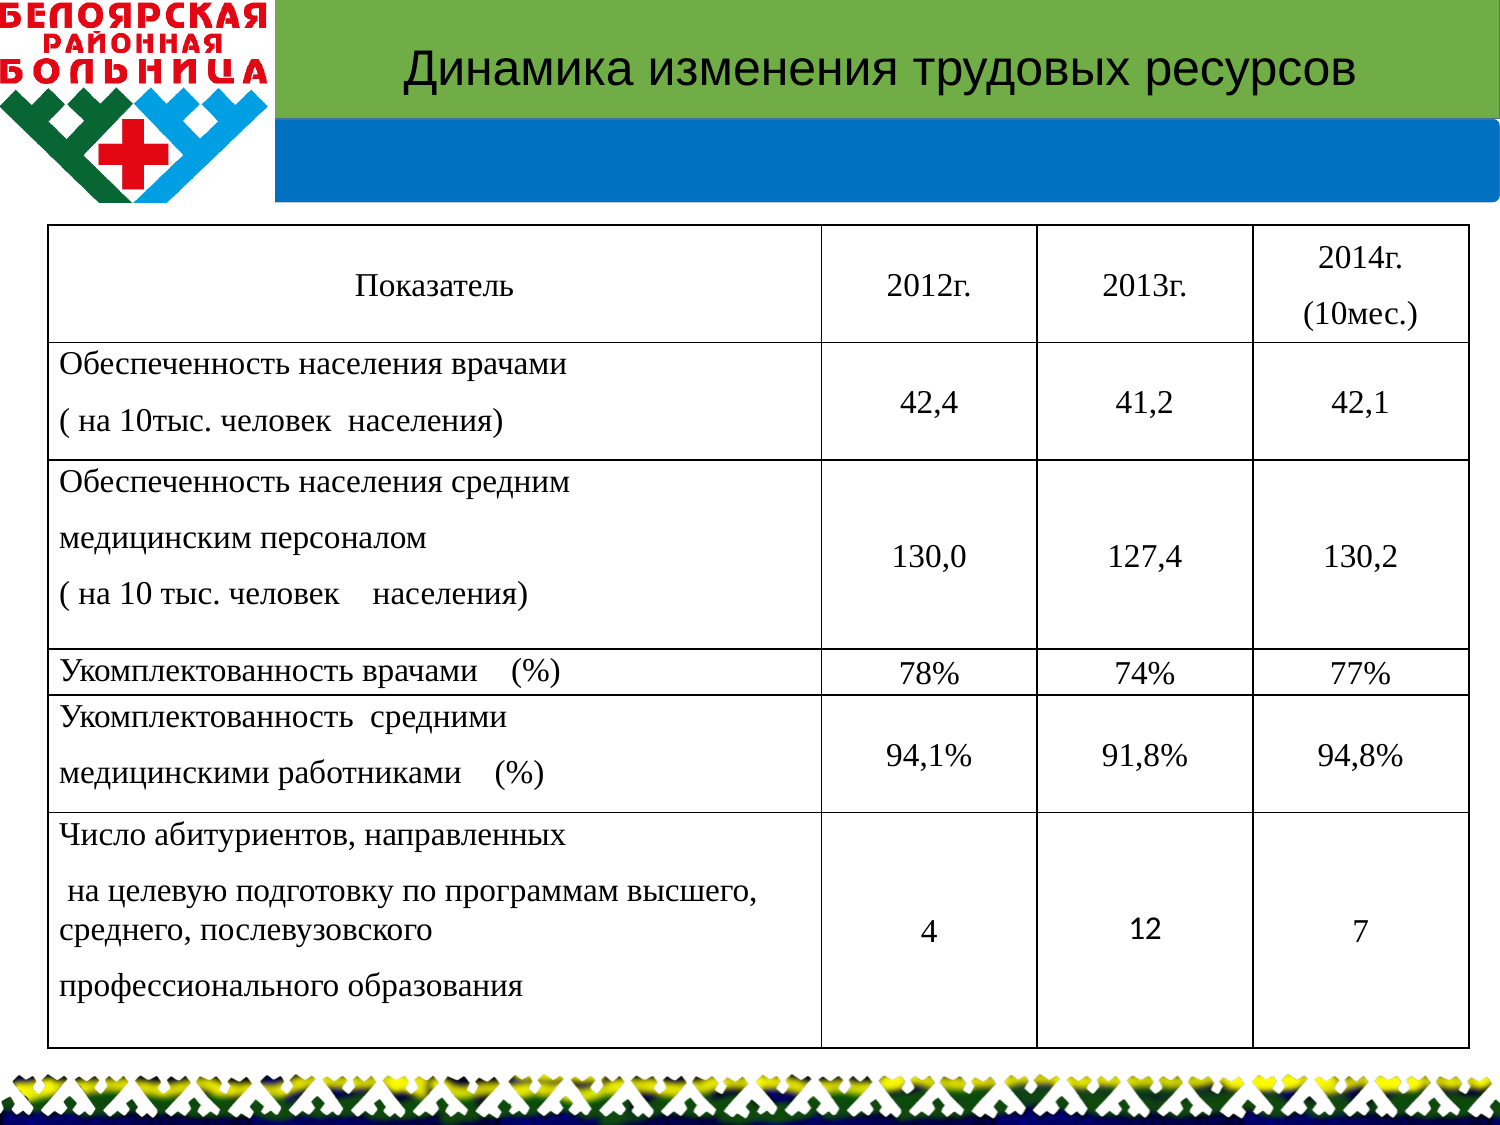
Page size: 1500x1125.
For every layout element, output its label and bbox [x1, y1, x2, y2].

list [0, 0, 275, 203]
text_box [0, 0, 1500, 1125]
